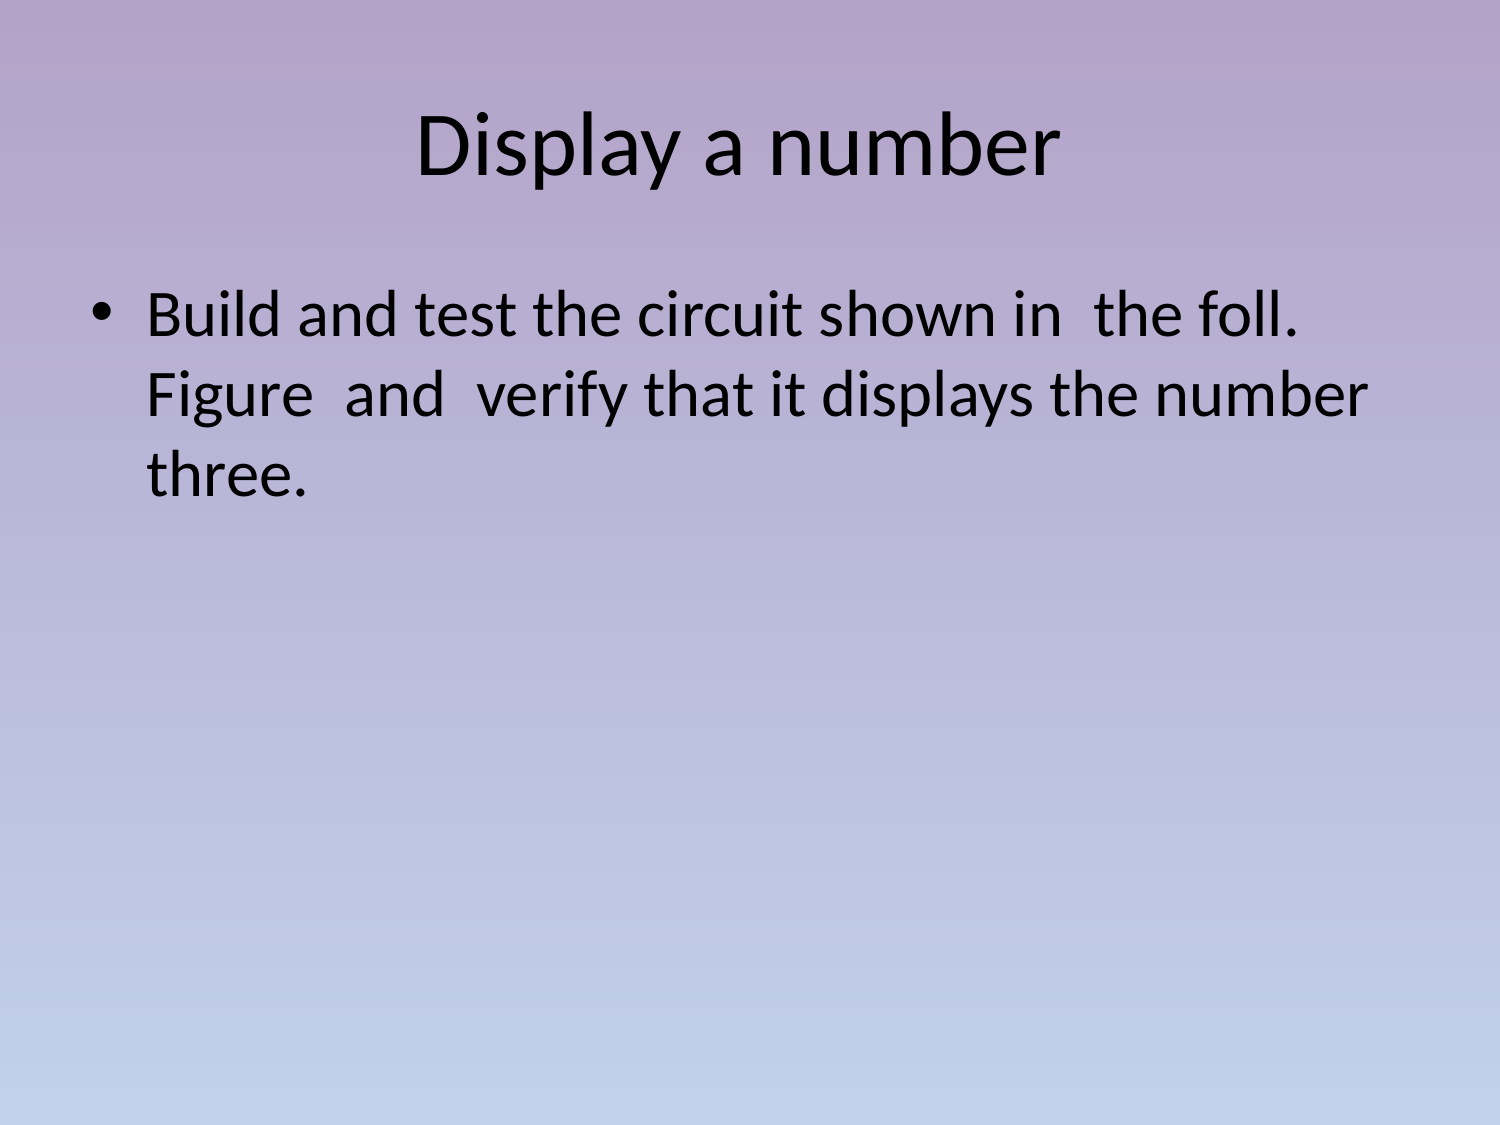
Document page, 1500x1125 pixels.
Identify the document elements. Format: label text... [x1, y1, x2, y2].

title Display a number [75, 45, 1425, 233]
list Build and test the circuit shown in the foll. Figure and verify that it displays the number three. [75, 262, 1425, 1005]
